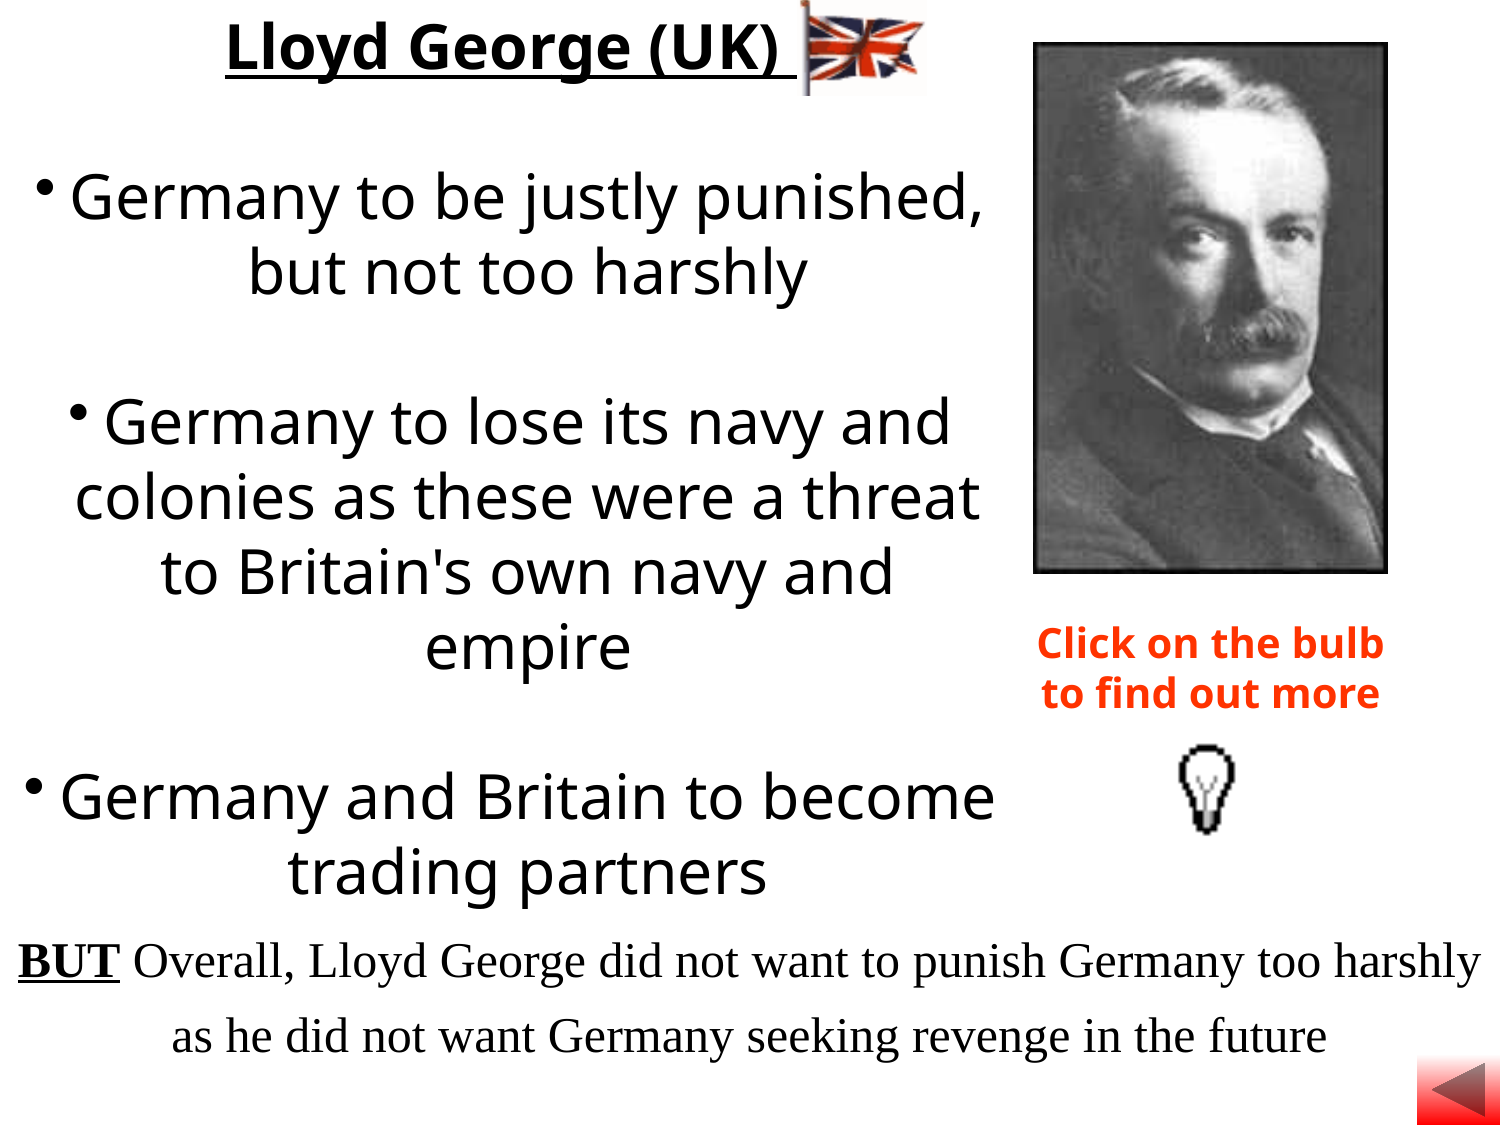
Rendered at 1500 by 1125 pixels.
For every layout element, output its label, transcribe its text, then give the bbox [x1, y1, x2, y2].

text_box Click on the bulb to find out more [998, 609, 1424, 725]
picture [1033, 42, 1388, 574]
picture [797, 0, 927, 96]
picture [1163, 739, 1260, 843]
text_box [1417, 1054, 1500, 1125]
text_box BUT Overall, Lloyd George did not want to punish Germany too harshly as he did not want Germany seeking revenge in the future [0, 904, 1500, 1070]
text_box Lloyd George (UK) Germany to be justly punished, but not too harshly Germany to lose its navy and colonies as these were a threat to Britain's own navy and empire Germany and Britain to become trading partners [0, 0, 1022, 904]
